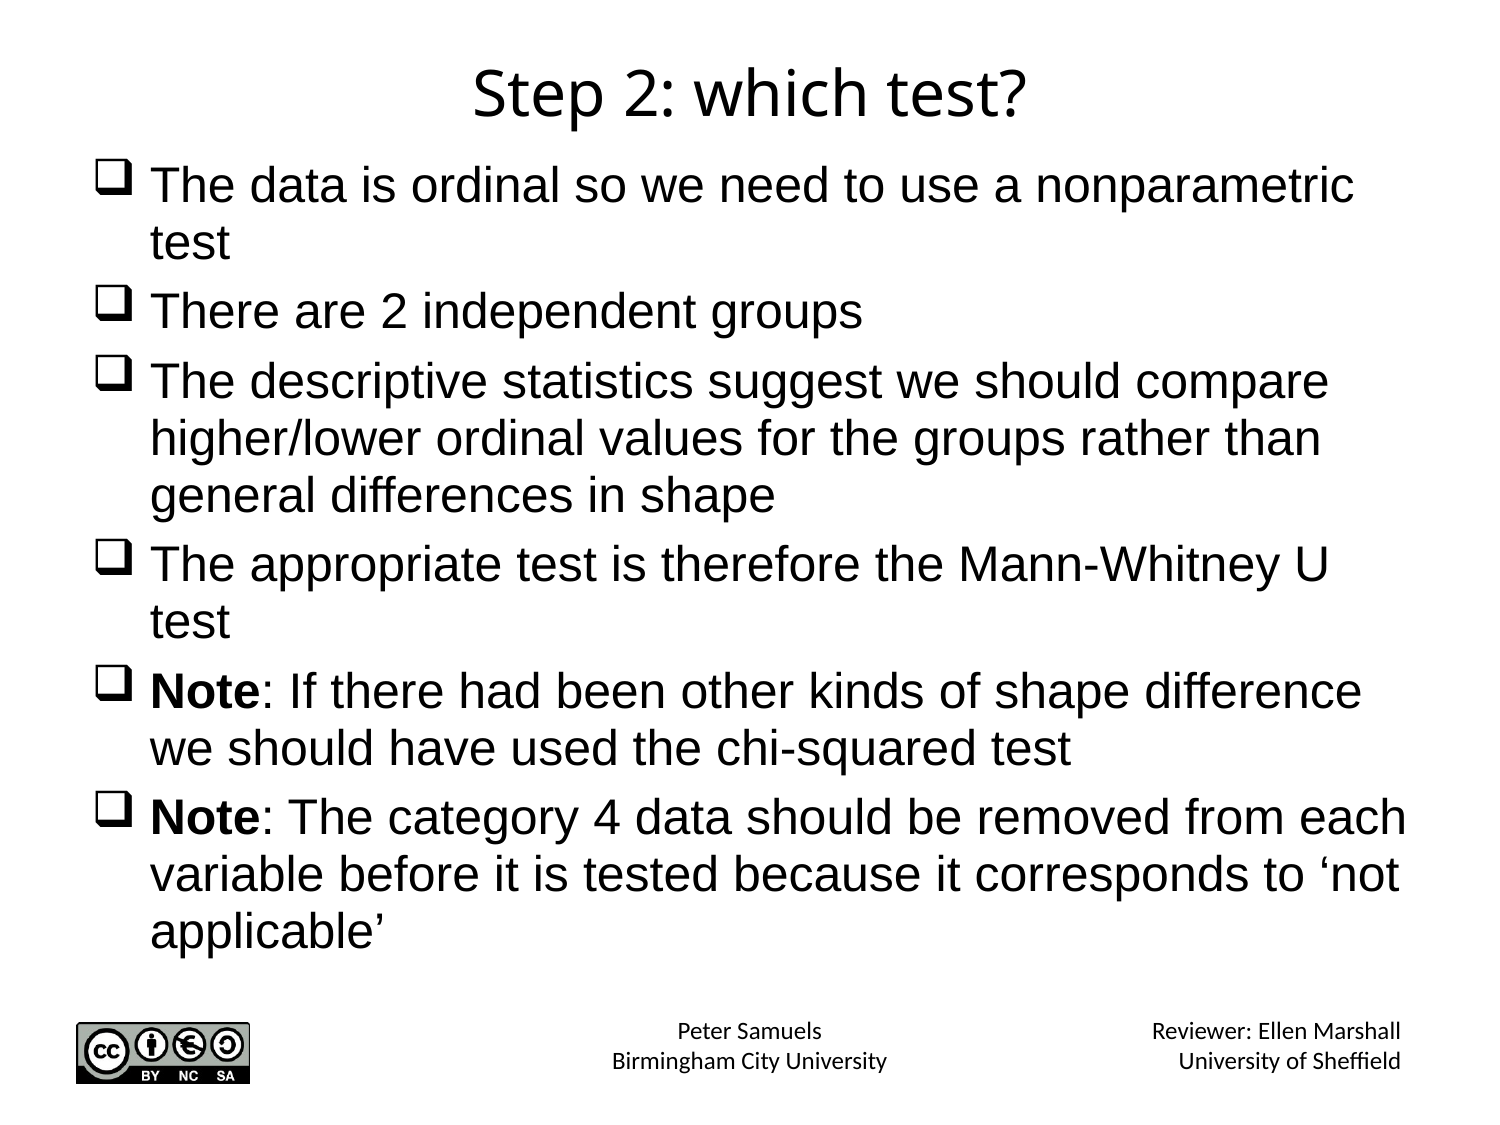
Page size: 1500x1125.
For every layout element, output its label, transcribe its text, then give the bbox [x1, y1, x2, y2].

text_box Peter Samuels Birmingham City University [549, 1007, 951, 1083]
picture [76, 1022, 251, 1084]
list The data is ordinal so we need to use a nonparametric test There are 2 independent groups The descriptive statistics suggest we should compare higher/lower ordinal values for the groups rather than general differences in shape The appropriate test is therefore the Mann-Whitney U test Note: If there had been other kinds of shape difference we should have used the chi-squared test Note: The category 4 data should be removed from each variable before it is tested because it corresponds to ‘not applicable’ [76, 149, 1427, 976]
text_box Reviewer: Ellen Marshall University of Sheffield [1038, 1007, 1417, 1083]
title Step 2: which test? [75, 45, 1425, 138]
